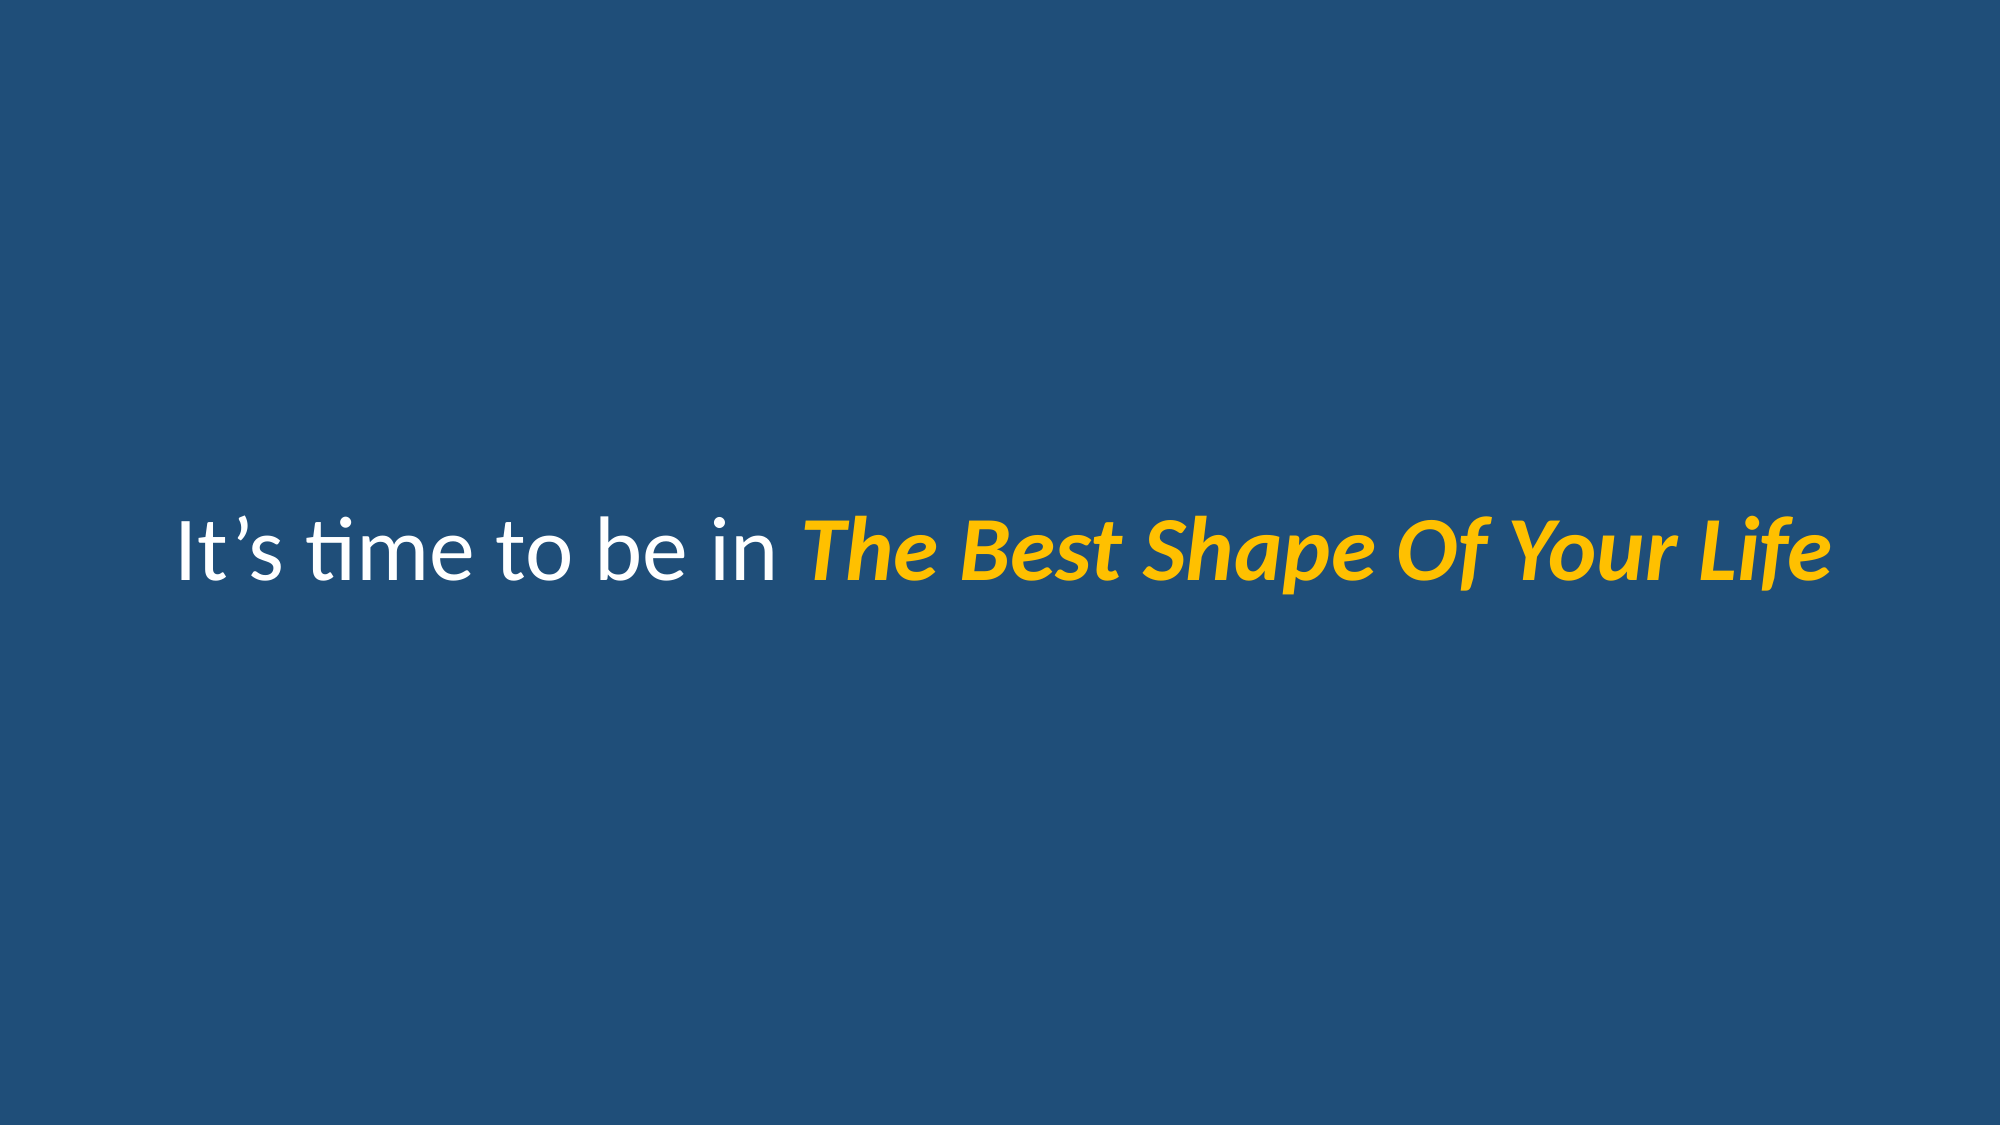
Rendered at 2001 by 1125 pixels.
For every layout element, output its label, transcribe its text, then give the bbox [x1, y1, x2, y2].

list It’s time to be in The Best Shape Of Your Life [141, 493, 1867, 710]
